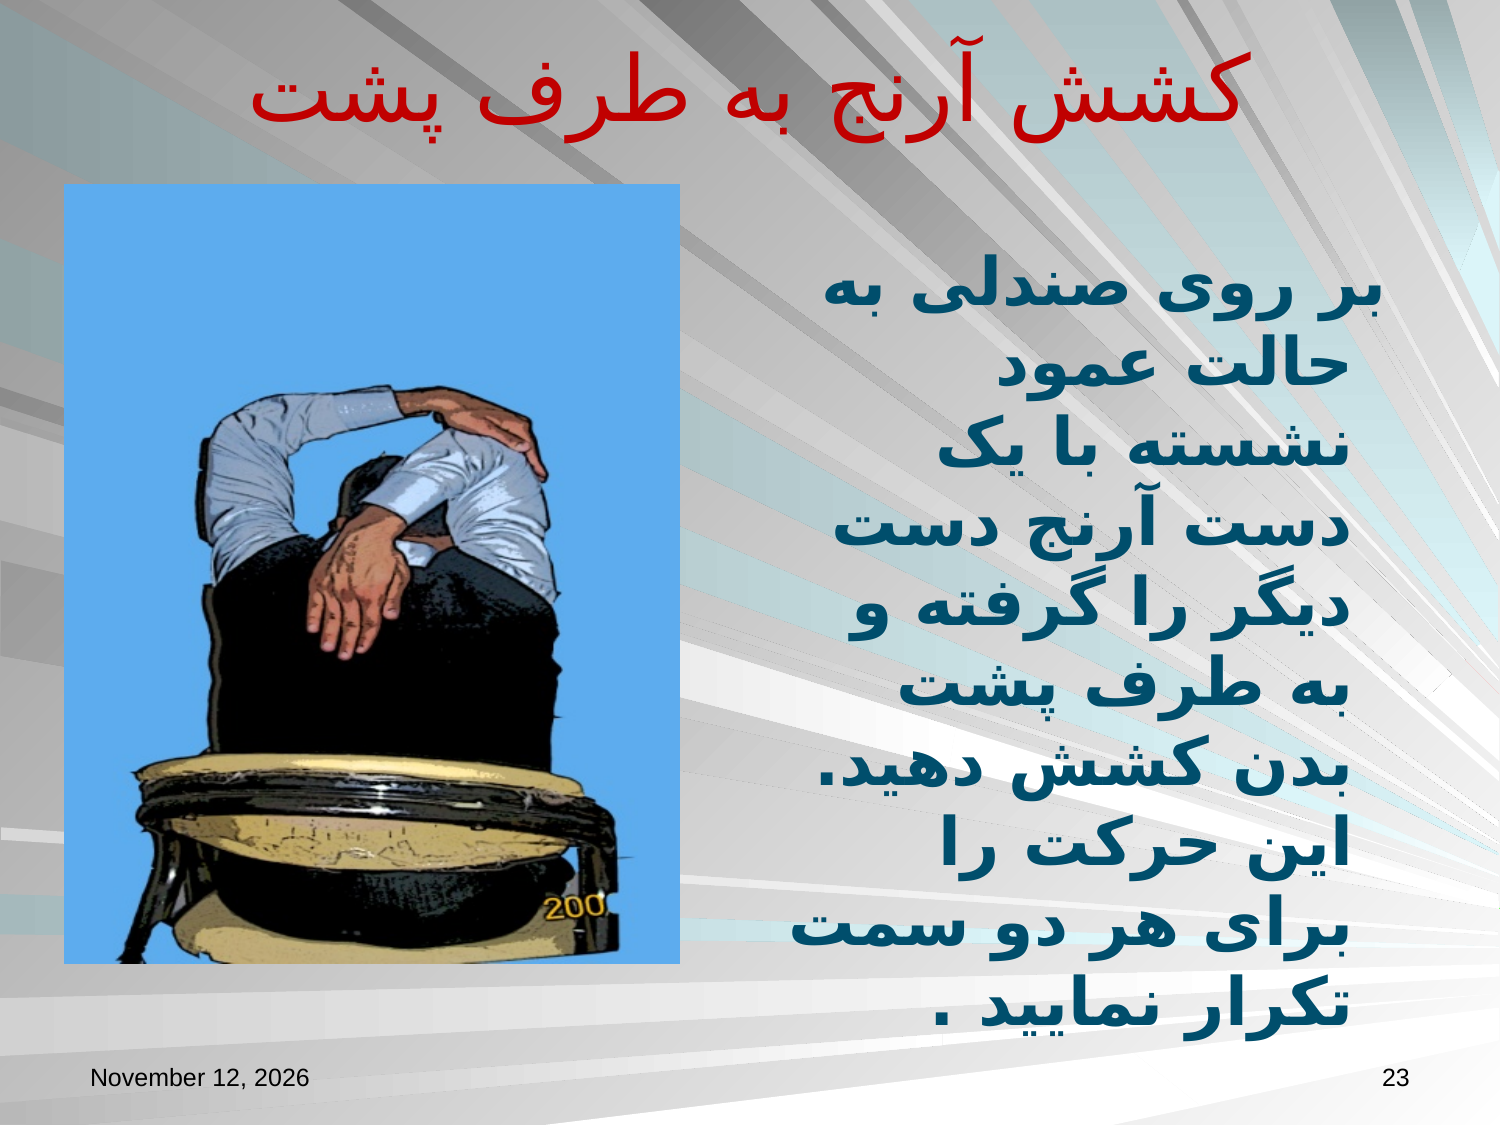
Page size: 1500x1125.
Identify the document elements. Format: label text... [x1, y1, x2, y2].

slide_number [74, 1023, 426, 1100]
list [64, 184, 680, 965]
list بر روی صندلی به حالت عمود نشسته با یک دست آرنج دست دیگر را گرفته و به طرف پشت بدن کشش دهید. این حرکت را برای هر دو سمت تکرار نمایید . [762, 231, 1426, 1006]
slide_number 23 [1074, 1023, 1426, 1100]
title کشش آرنج به طرف پشت [74, 45, 1426, 234]
